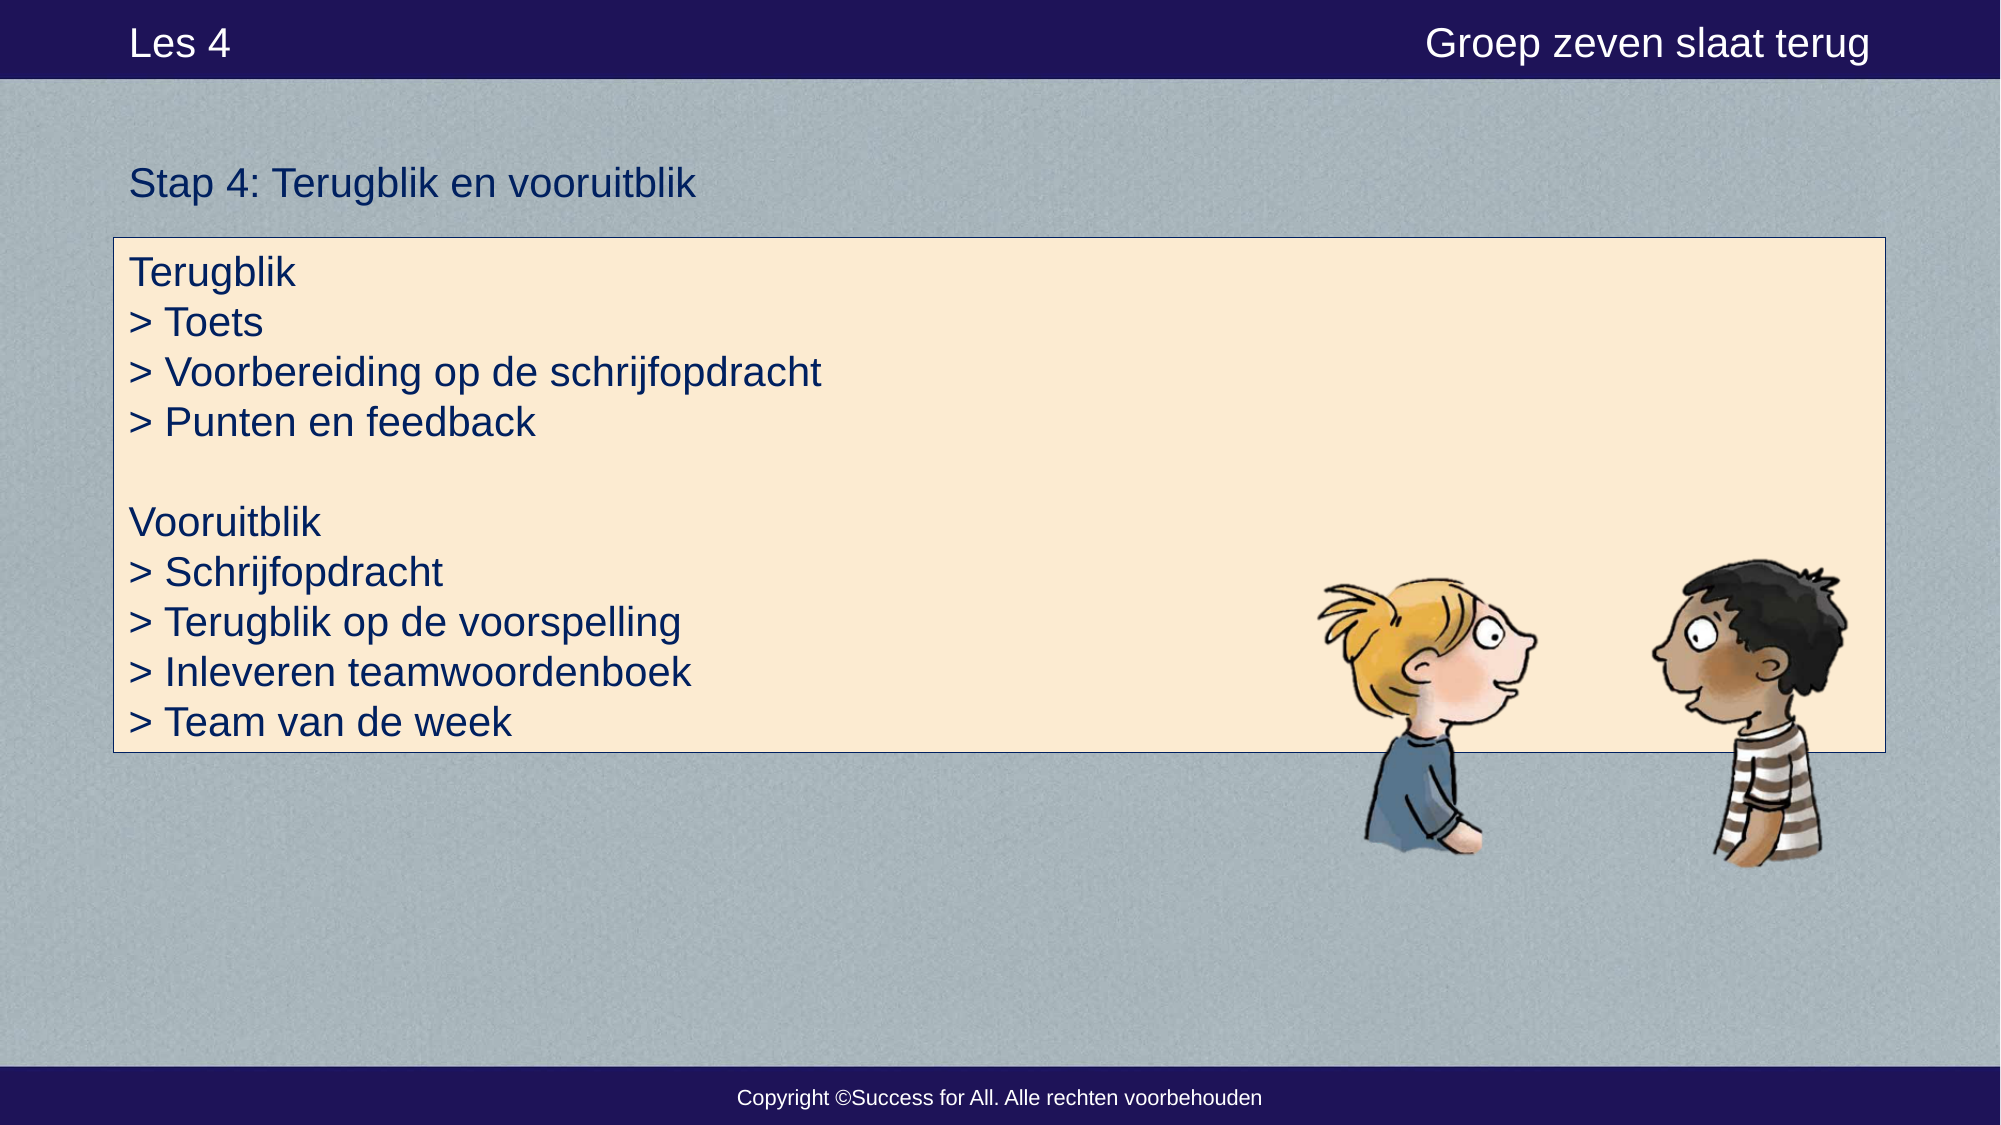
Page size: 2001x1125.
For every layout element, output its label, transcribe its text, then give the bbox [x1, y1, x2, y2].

text_box Terugblik > Toets > Voorbereiding op de schrijfopdracht > Punten en feedback Vooruitblik > Schrijfopdracht > Terugblik op de voorspelling > Inleveren teamwoordenboek > Team van de week [113, 237, 1886, 753]
text_box Groep zeven slaat terug [999, 8, 1886, 73]
text_box Copyright ©Success for All. Alle rechten voorbehouden [0, 1076, 2000, 1125]
text_box Les 4 [114, 8, 354, 73]
text_box Stap 4: Terugblik en vooruitblik [113, 148, 1635, 214]
picture [0, 0, 2001, 1125]
